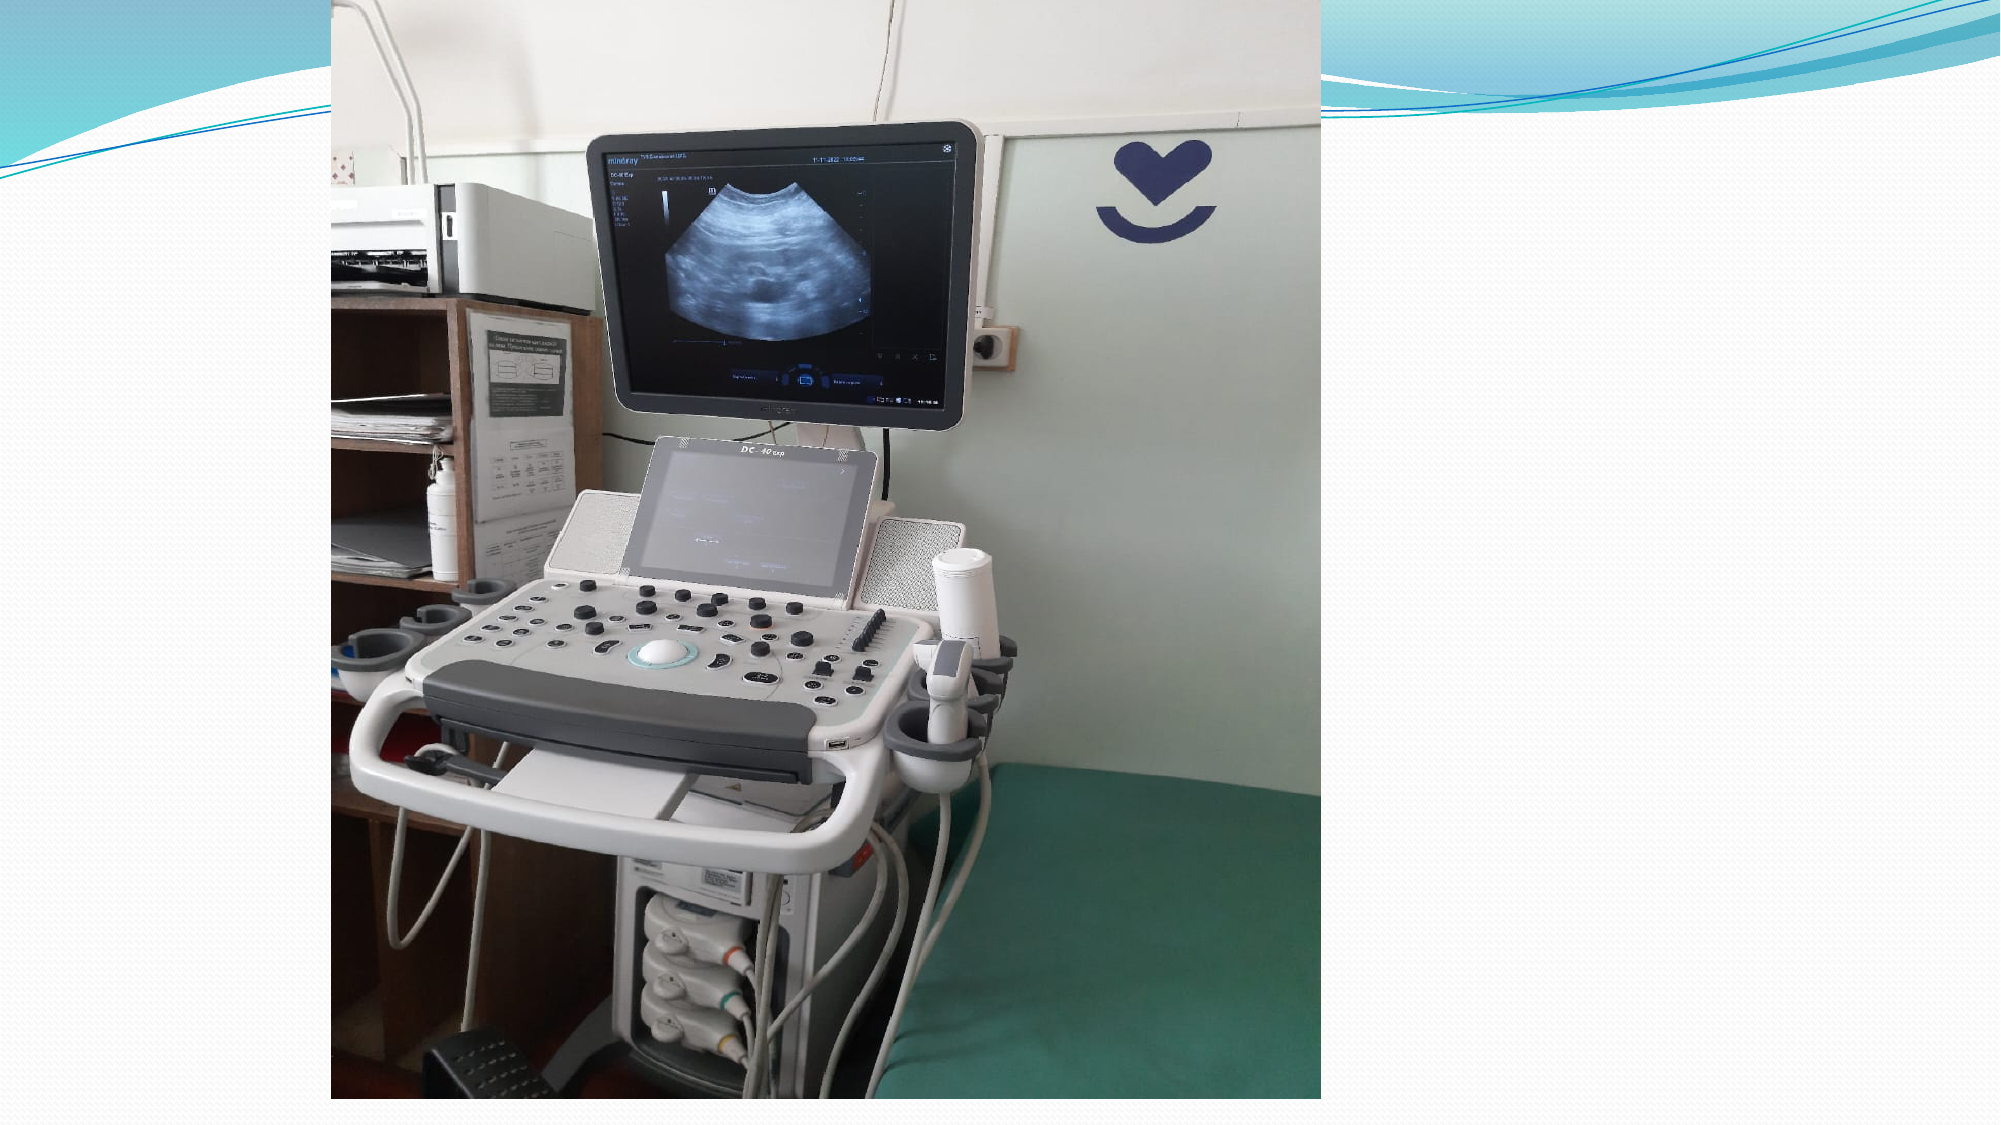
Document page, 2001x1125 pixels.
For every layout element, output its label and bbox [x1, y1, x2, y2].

picture [331, 0, 1322, 1099]
